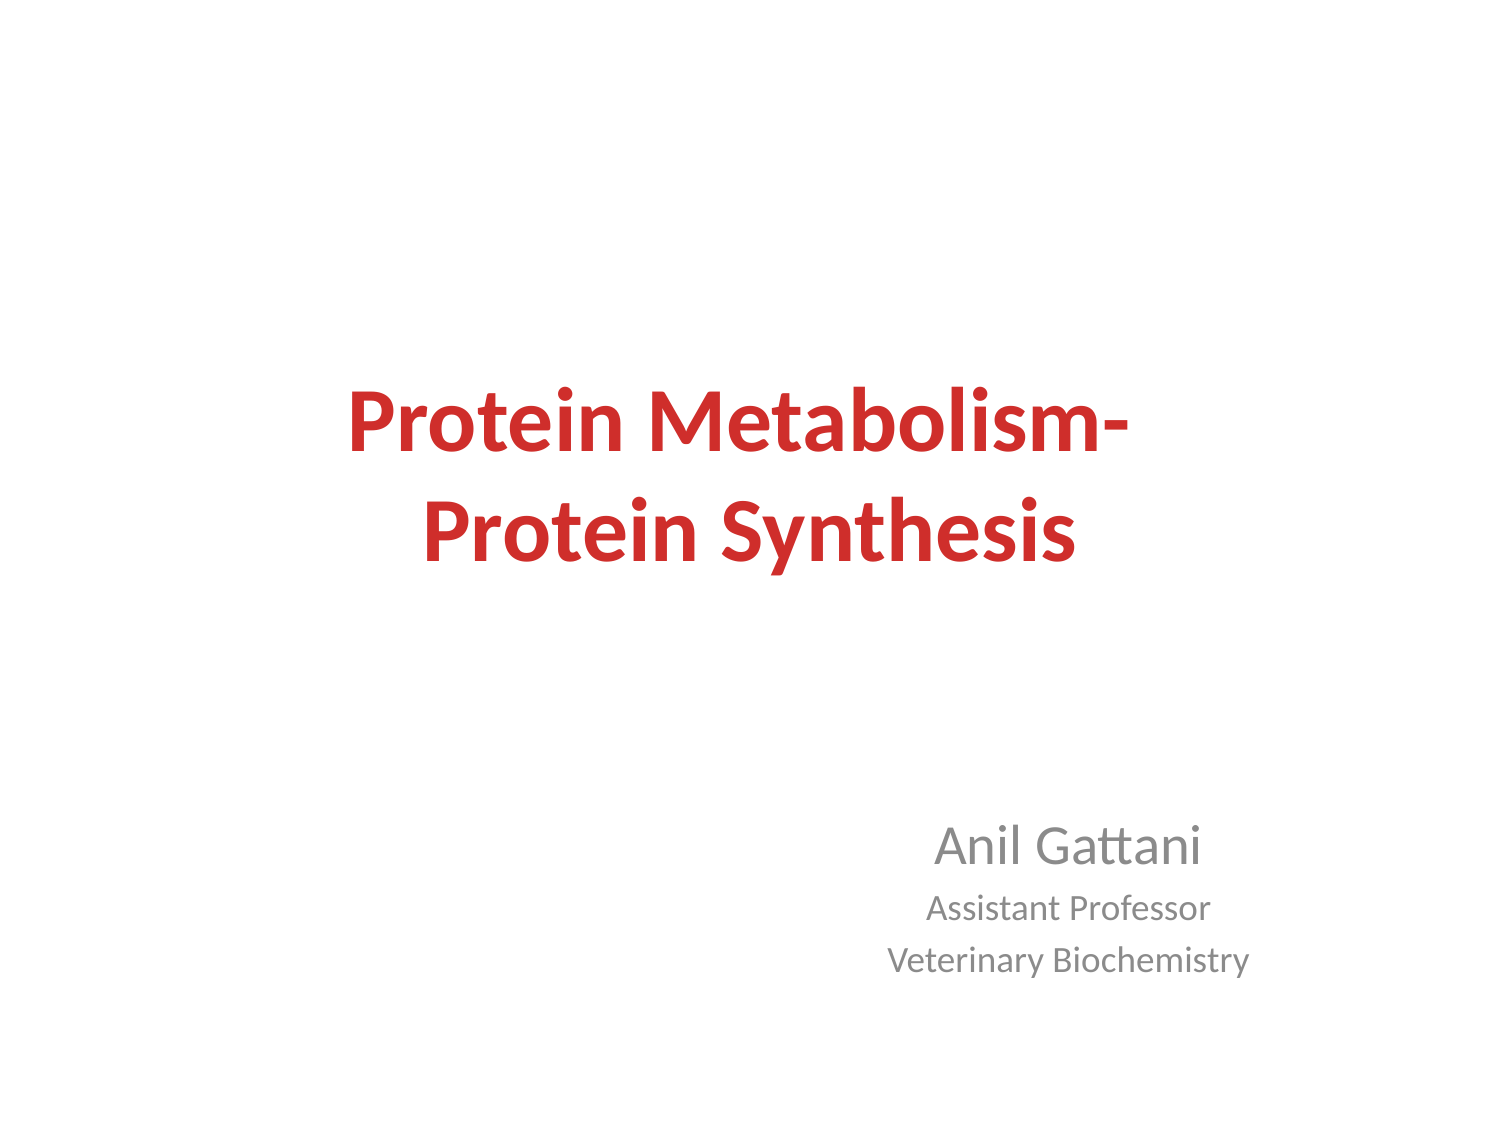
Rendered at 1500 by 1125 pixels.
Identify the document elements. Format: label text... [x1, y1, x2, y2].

subtitle Anil Gattani Assistant Professor Veterinary Biochemistry [687, 800, 1450, 988]
title Protein Metabolism- Protein Synthesis [112, 349, 1388, 591]
